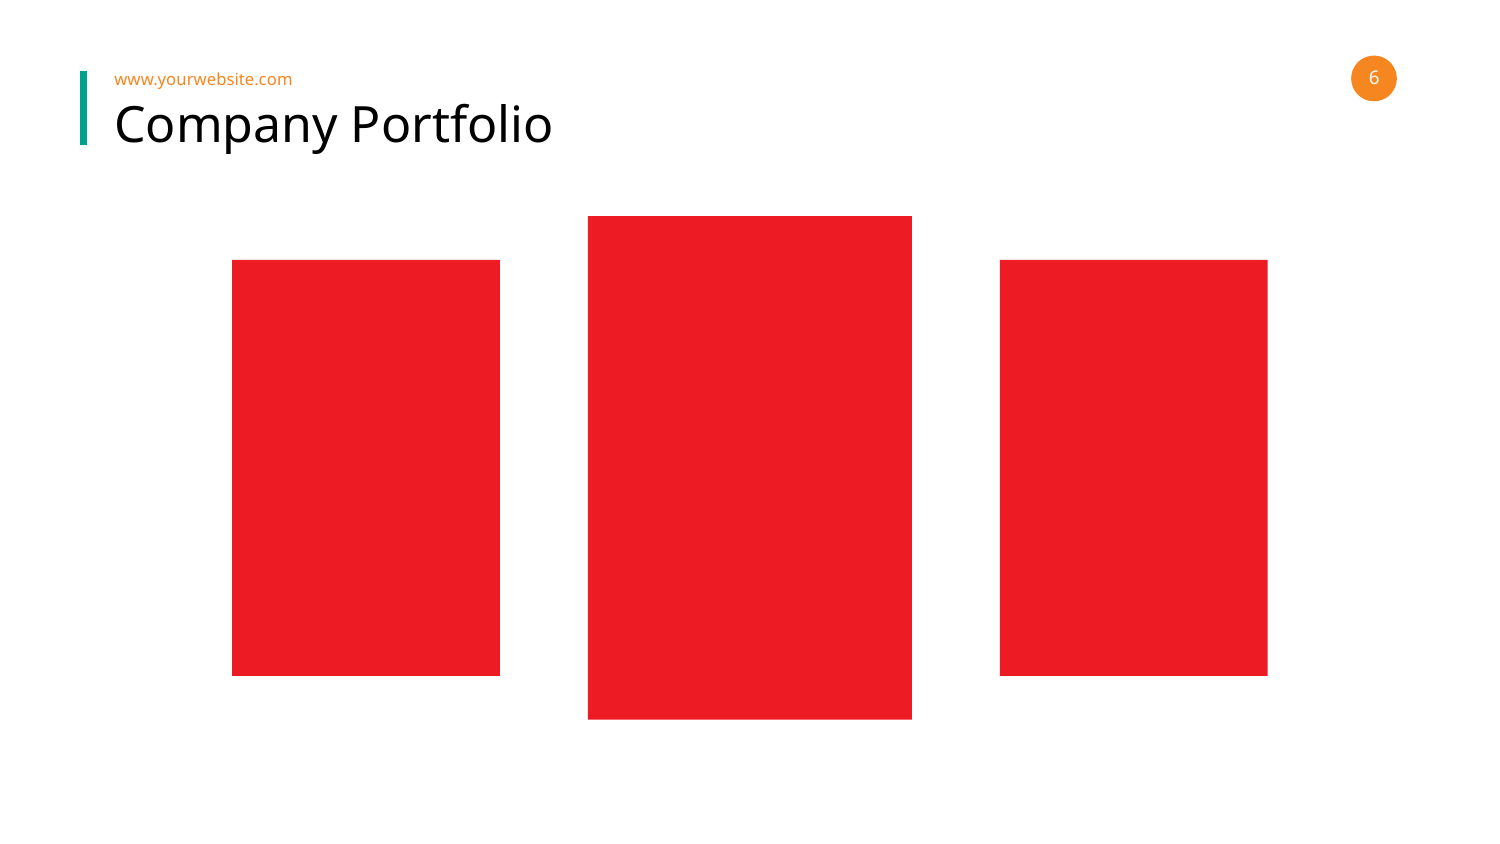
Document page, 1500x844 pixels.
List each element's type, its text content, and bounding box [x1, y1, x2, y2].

footer www.yourwebsite.com [103, 56, 438, 84]
picture [999, 259, 1269, 677]
picture [231, 259, 501, 677]
title Company Portfolio [103, 84, 1397, 169]
slide_number ‹#› [1348, 55, 1400, 101]
picture [587, 215, 913, 720]
